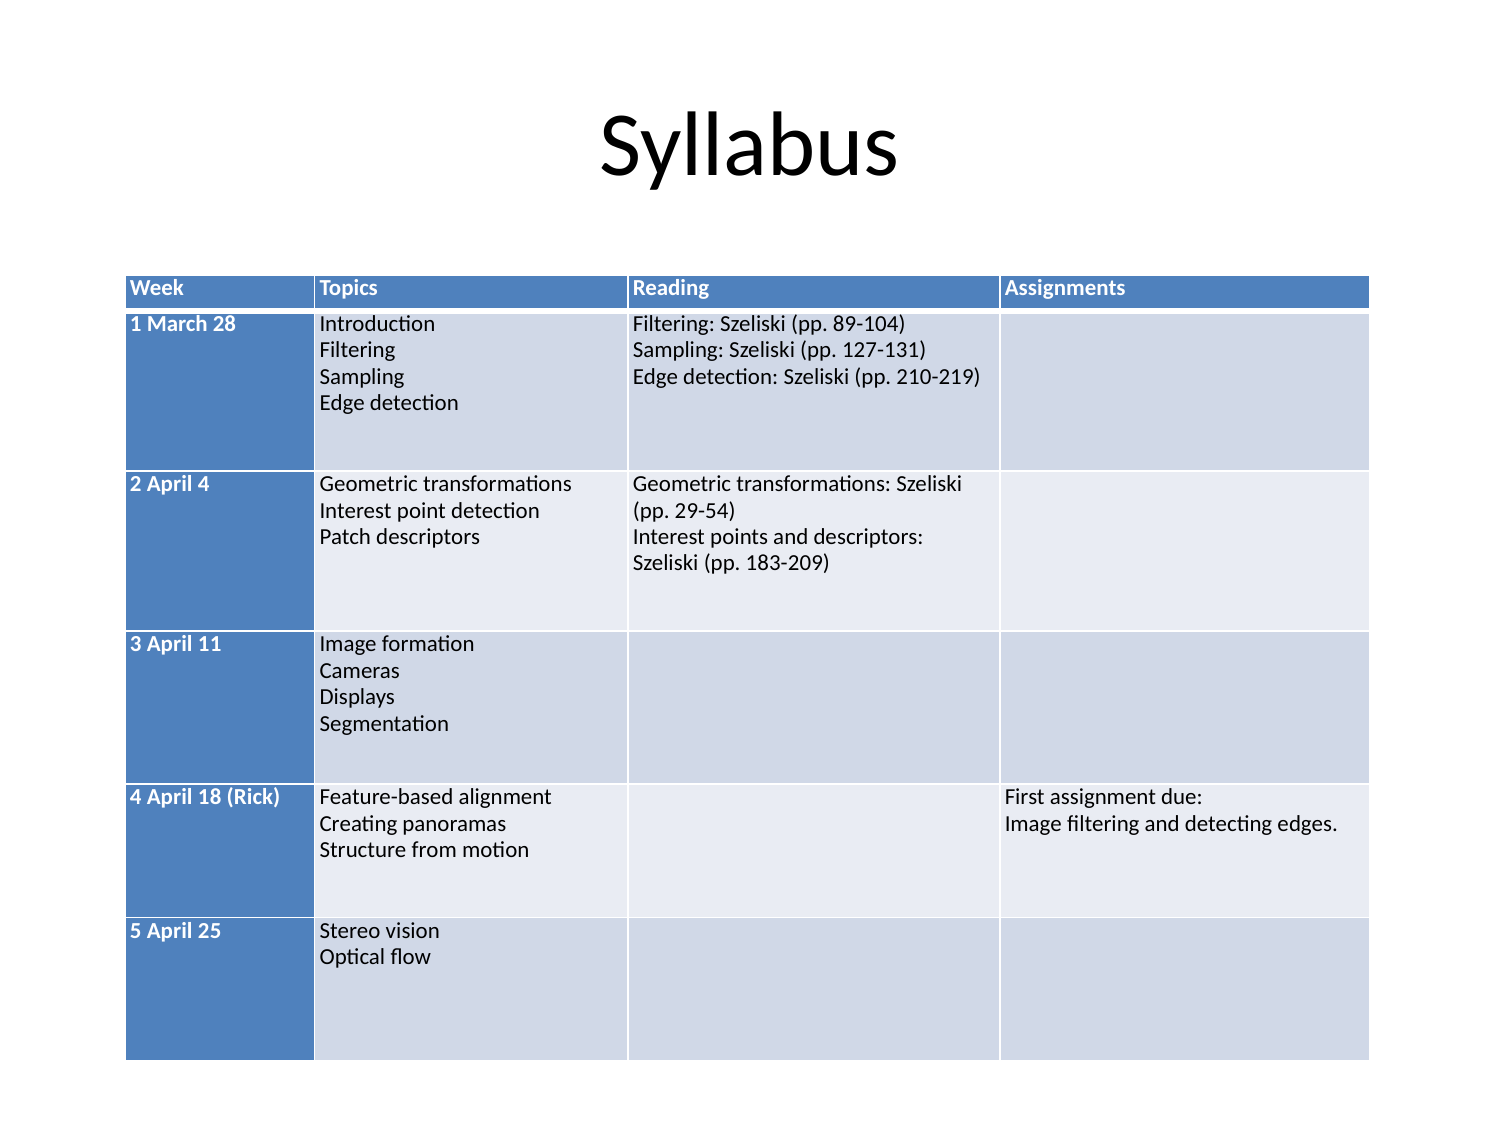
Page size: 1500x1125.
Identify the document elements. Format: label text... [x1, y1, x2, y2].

table_cell Stereo vision Optical flow [315, 918, 627, 1060]
table_cell 3 April 11 [126, 632, 314, 783]
table_cell Geometric transformations: Szeliski (pp. 29-54) Interest points and descriptors: Szeliski (pp. 183-209) [629, 472, 999, 630]
table_cell Feature-based alignment Creating panoramas Structure from motion [315, 785, 627, 917]
table_cell [629, 918, 999, 1060]
table_header Week [126, 276, 314, 308]
table_cell [1001, 632, 1369, 783]
table_cell [1001, 472, 1369, 630]
table_header Topics [315, 276, 627, 308]
table_cell 1 March 28 [126, 314, 314, 470]
table_cell First assignment due: Image filtering and detecting edges. [1001, 785, 1369, 917]
table_header Reading [629, 276, 999, 308]
table_cell Geometric transformations Interest point detection Patch descriptors [315, 472, 627, 630]
table_header Assignments [1001, 276, 1369, 308]
table_cell Image formation Cameras Displays Segmentation [315, 632, 627, 783]
table_cell 2 April 4 [126, 472, 314, 630]
table_cell [629, 632, 999, 783]
table_cell [1001, 314, 1369, 470]
table_cell [629, 785, 999, 917]
table_cell Filtering: Szeliski (pp. 89-104) Sampling: Szeliski (pp. 127-131) Edge detection: Szeliski (pp. 210-219) [629, 314, 999, 470]
table_cell [1001, 918, 1369, 1060]
table_cell 4 April 18 (Rick) [126, 785, 314, 917]
table_cell Introduction Filtering Sampling Edge detection [315, 314, 627, 470]
title Syllabus [75, 45, 1425, 233]
table_cell 5 April 25 [126, 918, 314, 1060]
